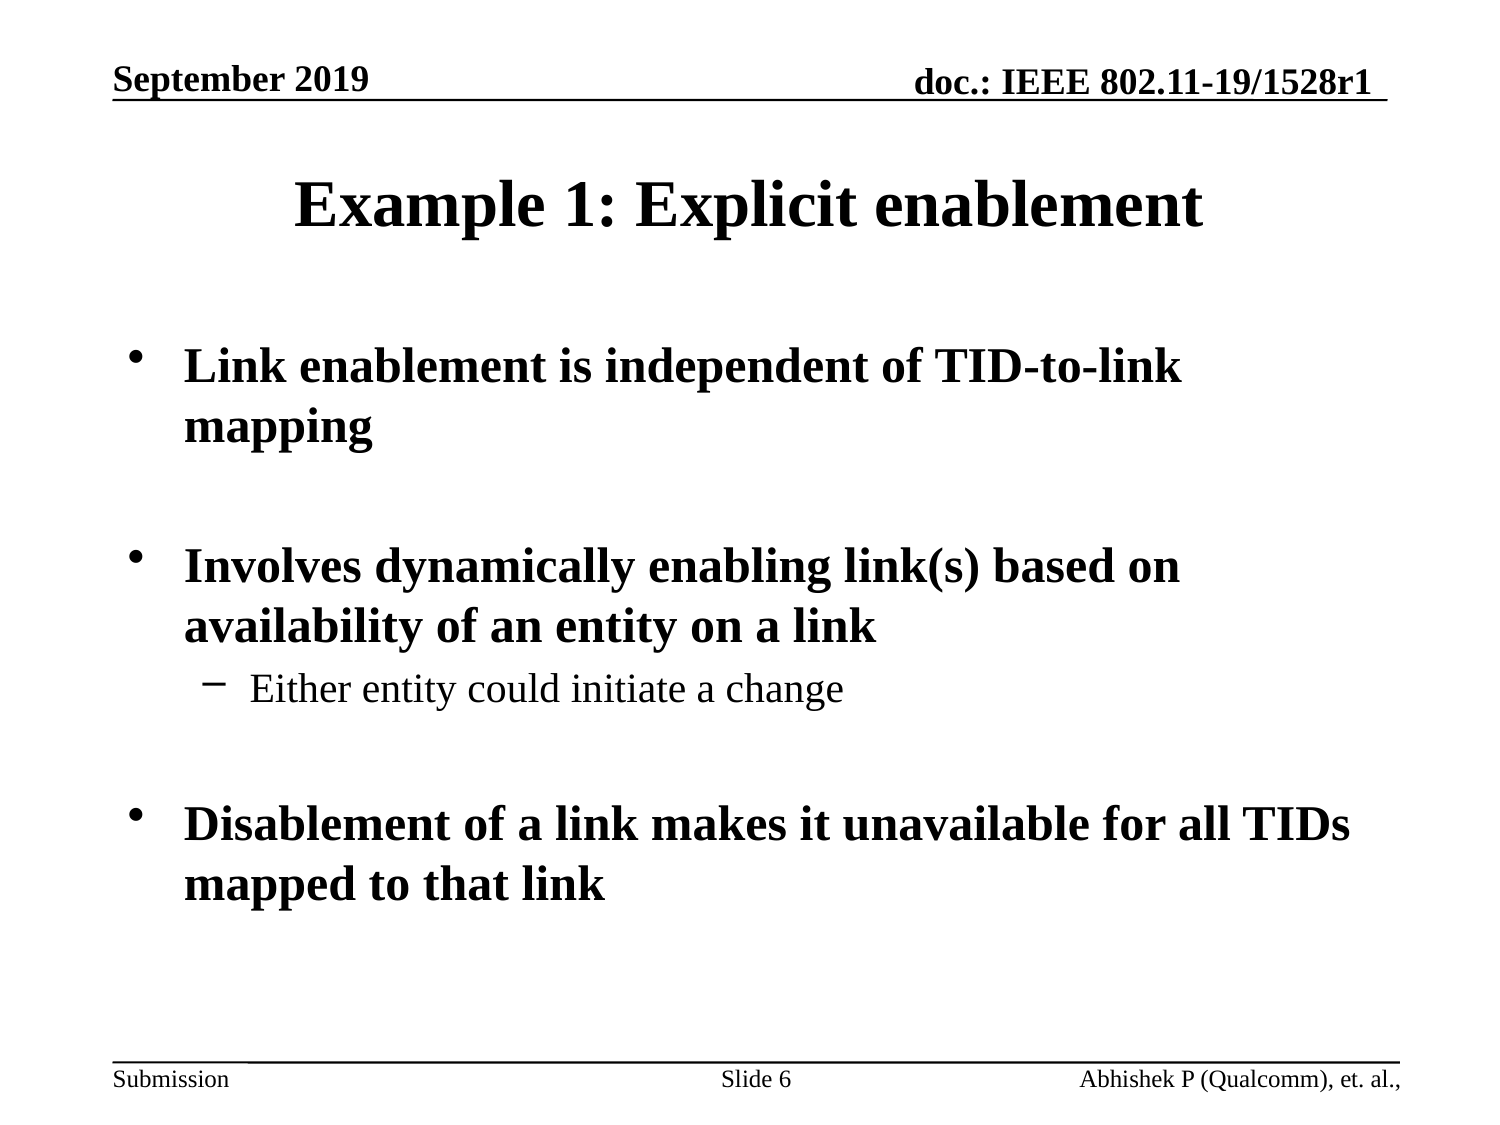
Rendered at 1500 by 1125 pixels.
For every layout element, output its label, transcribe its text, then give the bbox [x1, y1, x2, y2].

footer Abhishek P (Qualcomm), et. al., [949, 1061, 1402, 1093]
list Link enablement is independent of TID-to-link mapping Involves dynamically enabling link(s) based on availability of an entity on a link Either entity could initiate a change Disablement of a link makes it unavailable for all TIDs mapped to that link [112, 324, 1388, 1001]
slide_number Slide 6 [712, 1061, 801, 1093]
title Example 1: Explicit enablement [112, 112, 1388, 288]
